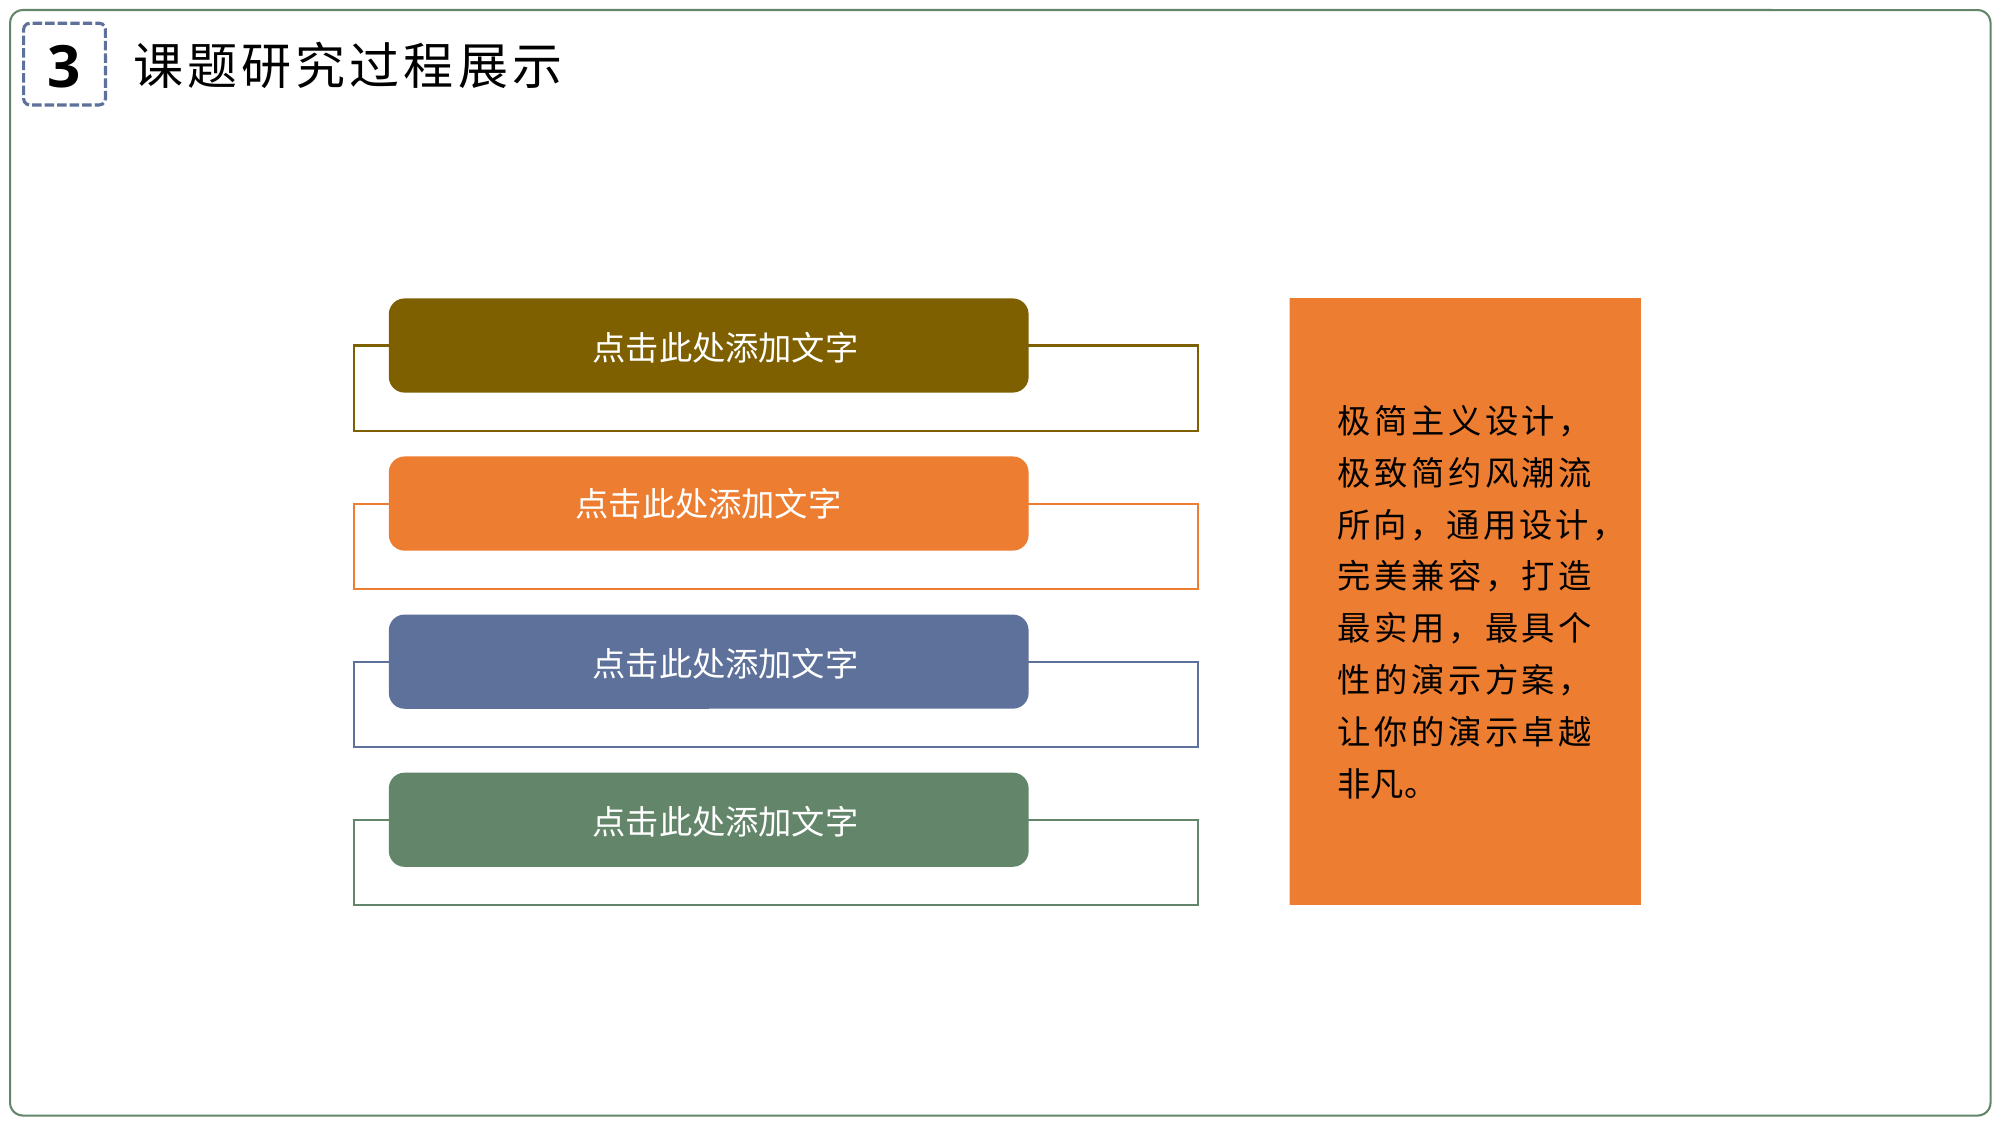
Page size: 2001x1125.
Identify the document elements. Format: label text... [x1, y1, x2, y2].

text_box [353, 661, 1199, 748]
text_box 点击此处添加文字 [387, 771, 1030, 868]
text_box 课题研究过程展示 [106, 22, 590, 107]
text_box [9, 8, 1992, 1117]
text_box 3 [22, 22, 107, 107]
text_box 点击此处添加文字 [387, 455, 1030, 552]
text_box [1289, 298, 1641, 905]
text_box 点击此处添加文字 [387, 613, 1030, 710]
text_box 点击此处添加文字 [387, 297, 1030, 394]
text_box [353, 503, 1199, 590]
text_box [353, 344, 1199, 432]
text_box 极简主义设计，极致简约风潮流所向，通用设计，完美兼容，打造最实用，最具个性的演示方案，让你的演示卓越非凡。 [1322, 380, 1608, 811]
text_box [353, 819, 1199, 906]
